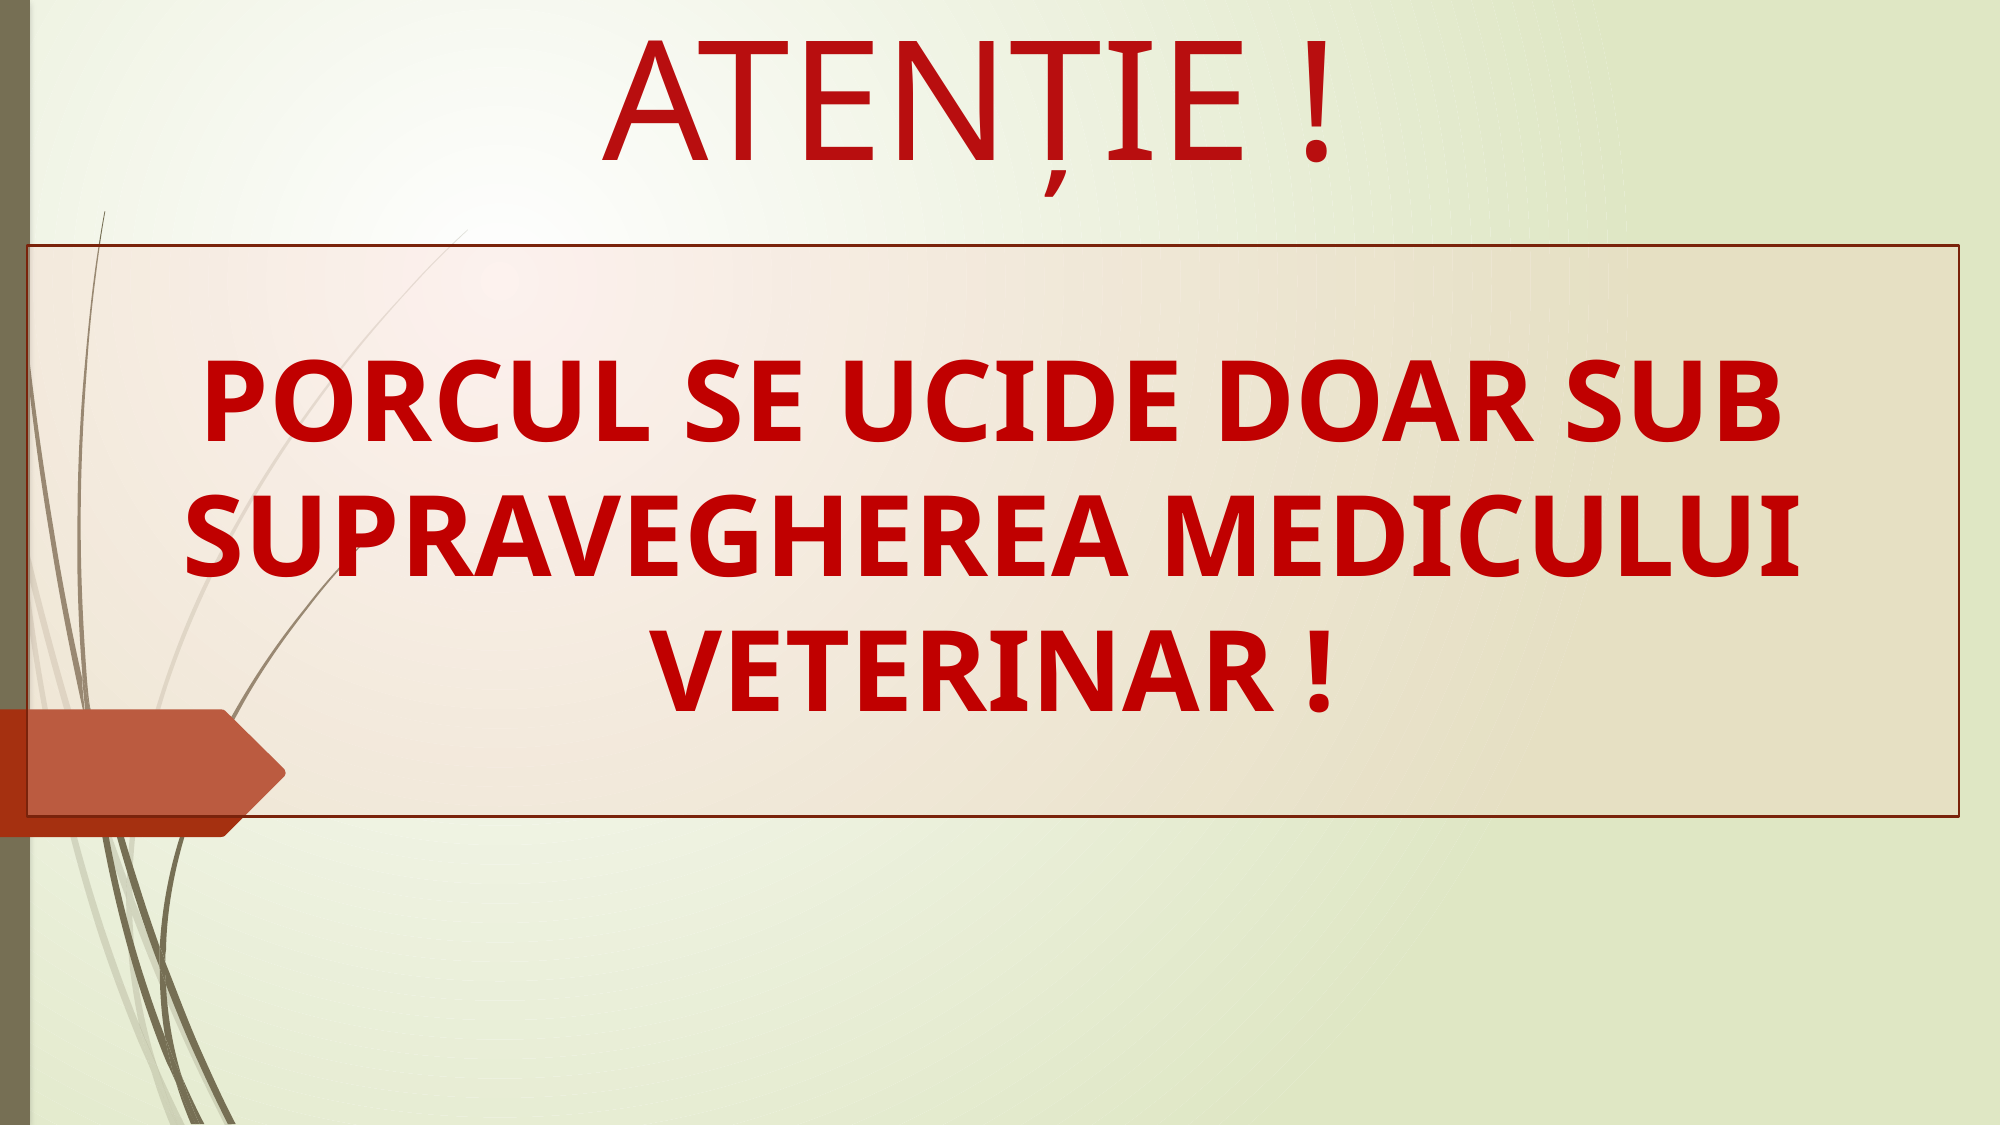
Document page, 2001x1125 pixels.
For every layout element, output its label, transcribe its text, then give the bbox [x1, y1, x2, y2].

text_box ATENȚIE ! [438, 6, 1504, 205]
text_box PORCUL SE UCIDE DOAR SUB SUPRAVEGHEREA MEDICULUI VETERINAR ! [26, 244, 1960, 818]
